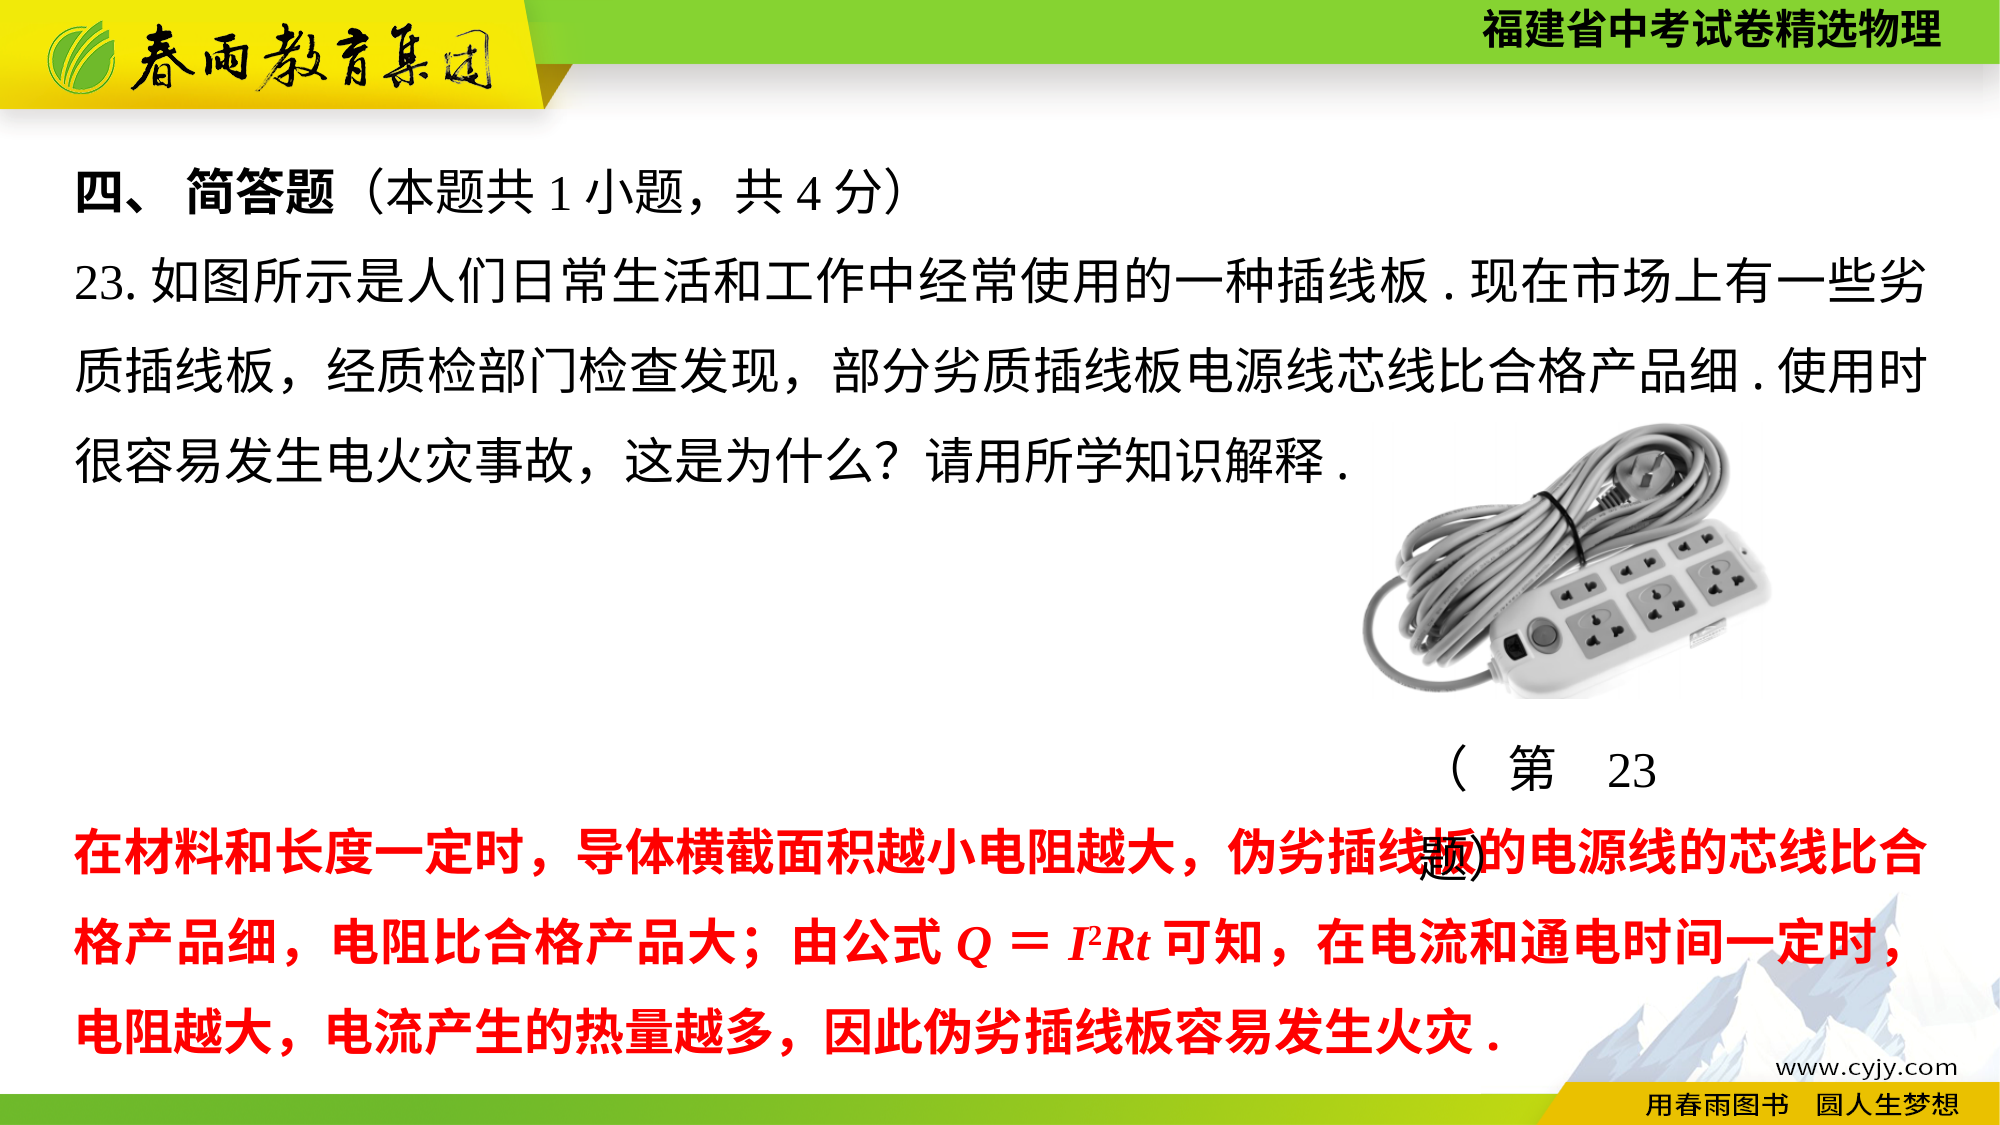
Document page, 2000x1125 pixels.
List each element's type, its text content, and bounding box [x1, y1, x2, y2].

text_box 在材料和长度一定时，导体横截面积越小电阻越大，伪劣插线板的电源线的芯线比合格产品细，电阻比合格产品大；由公式Q＝I2Rt可知，在电流和通电时间一定时，电阻越大，电流产生的热量越多，因此伪劣插线板容易发生火灾. [59, 782, 1944, 1068]
text_box （第23题） [1404, 707, 1684, 805]
picture [0, 0, 2000, 1125]
list 四、 简答题（本题共1小题，共4分） 23.如图所示是人们日常生活和工作中经常使用的一种插线板.现在市场上有一些劣质插线板，经质检部门检查发现，部分劣质插线板电源线芯线比合格产品细.使用时很容易发生电火灾事故，这是为什么？请用所学知识解释. [59, 122, 1944, 490]
